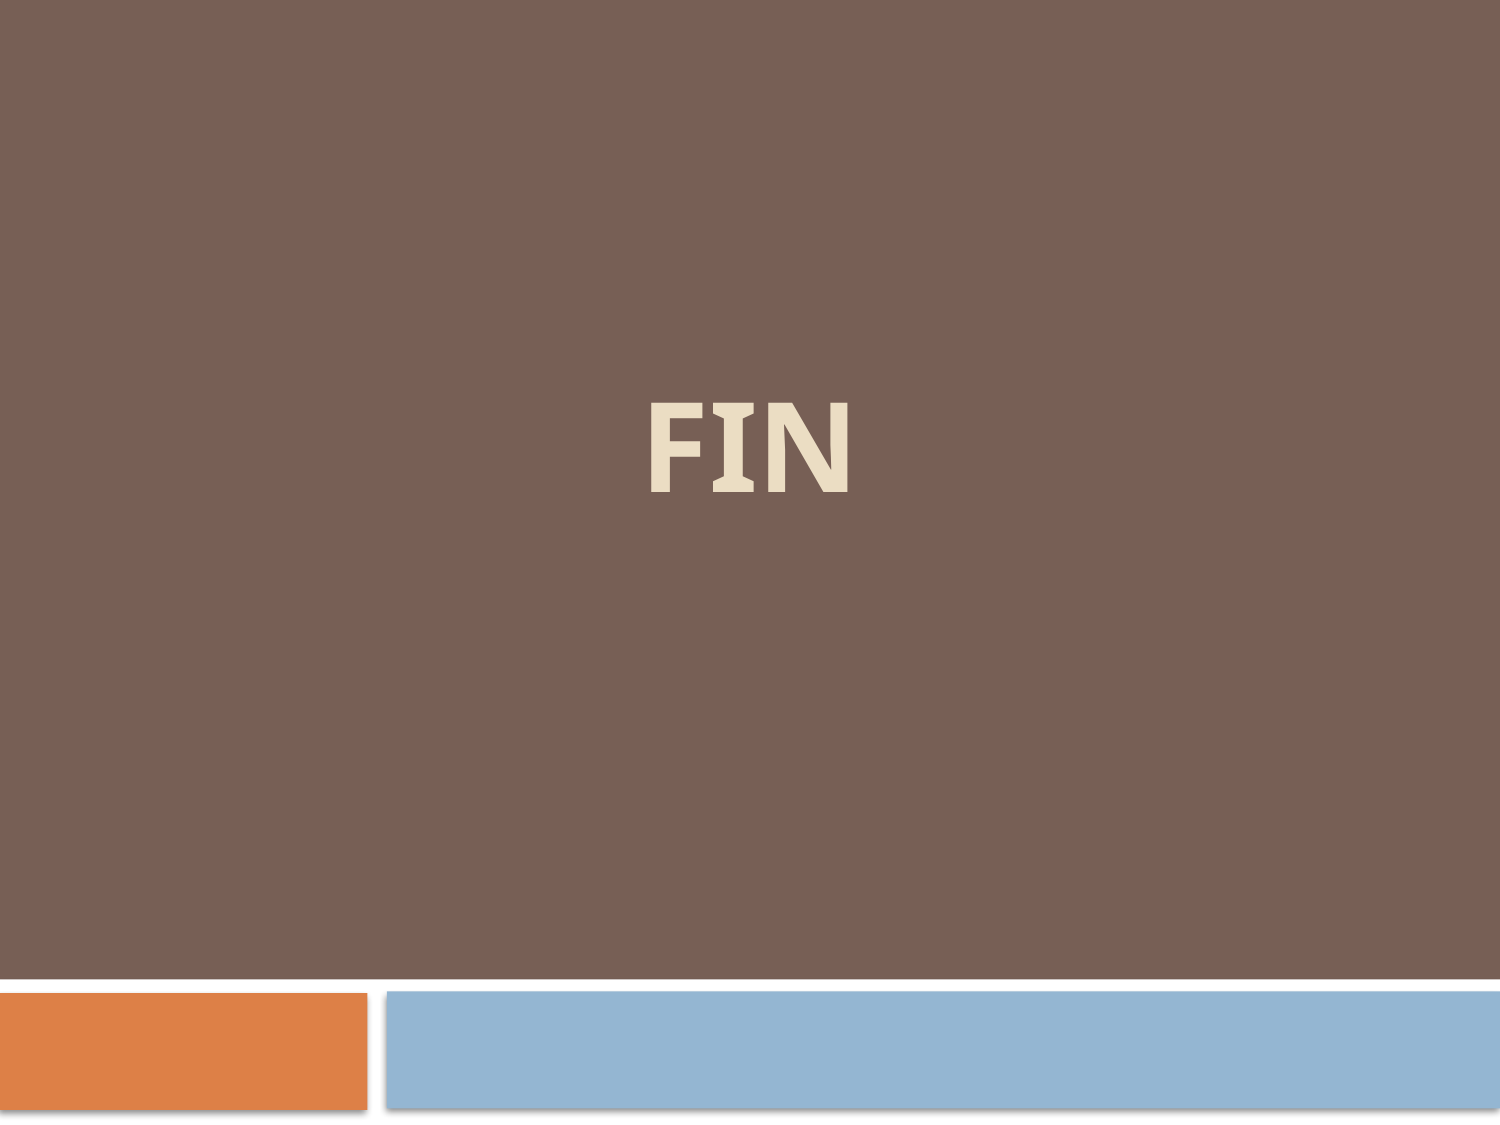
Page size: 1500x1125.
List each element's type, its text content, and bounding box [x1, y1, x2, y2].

text_box FIN [0, 350, 1500, 525]
